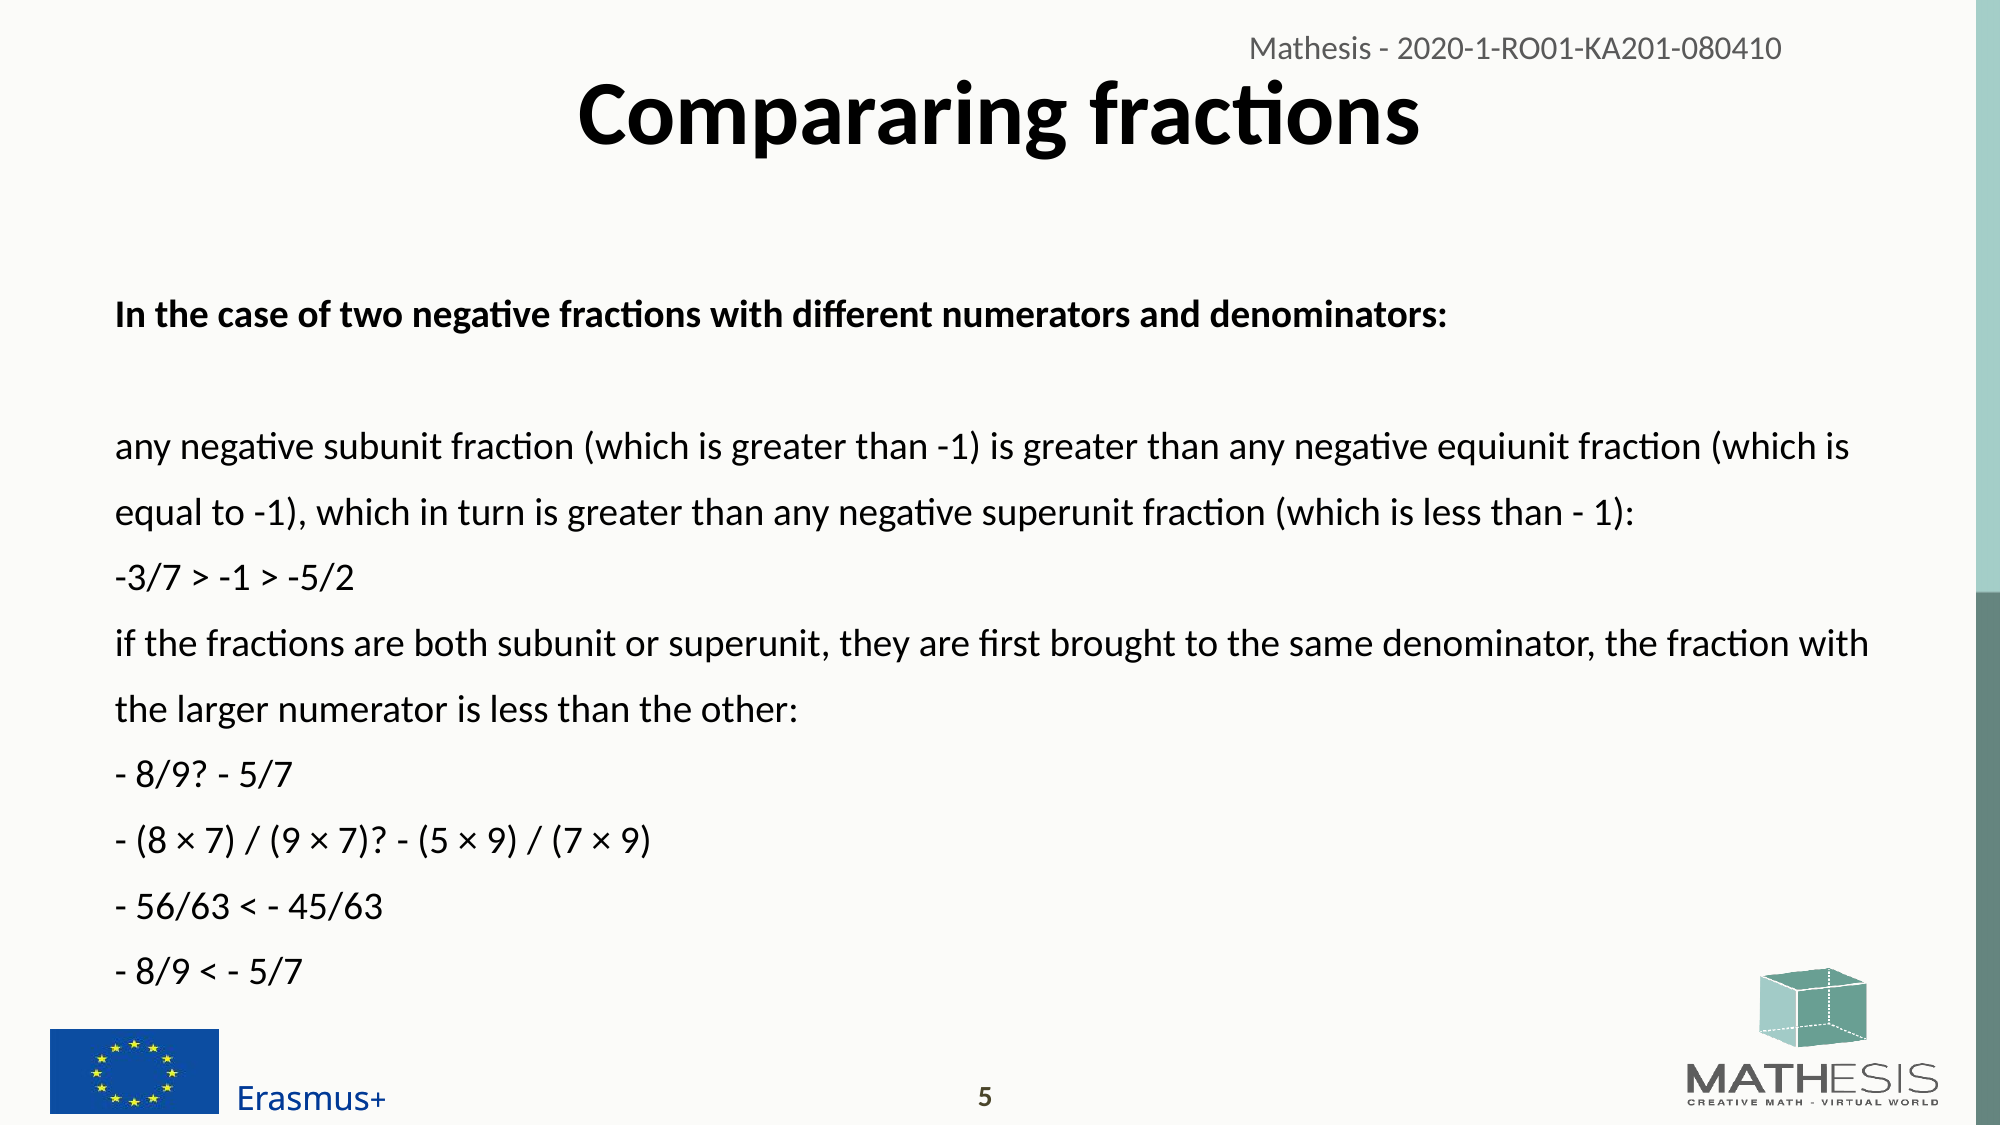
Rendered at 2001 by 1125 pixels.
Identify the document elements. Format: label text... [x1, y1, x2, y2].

list In the case of two negative fractions with different numerators and denominators: any negative subunit fraction (which is greater than -1) is greater than any negative equiunit fraction (which is equal to -1), which in turn is greater than any negative superunit fraction (which is less than - 1): -3/7 > -1 > -5/2 if the fractions are both subunit or superunit, they are first brought to the same denominator, the fraction with the larger numerator is less than the other: - 8/9? - 5/7 - (8 × 7) / (9 × 7)? - (5 × 9) / (7 × 9) - 56/63 < - 45/63 - 8/9 < - 5/7 [99, 262, 1900, 1005]
picture [50, 1029, 219, 1114]
title Compararing fractions [99, 45, 1900, 233]
